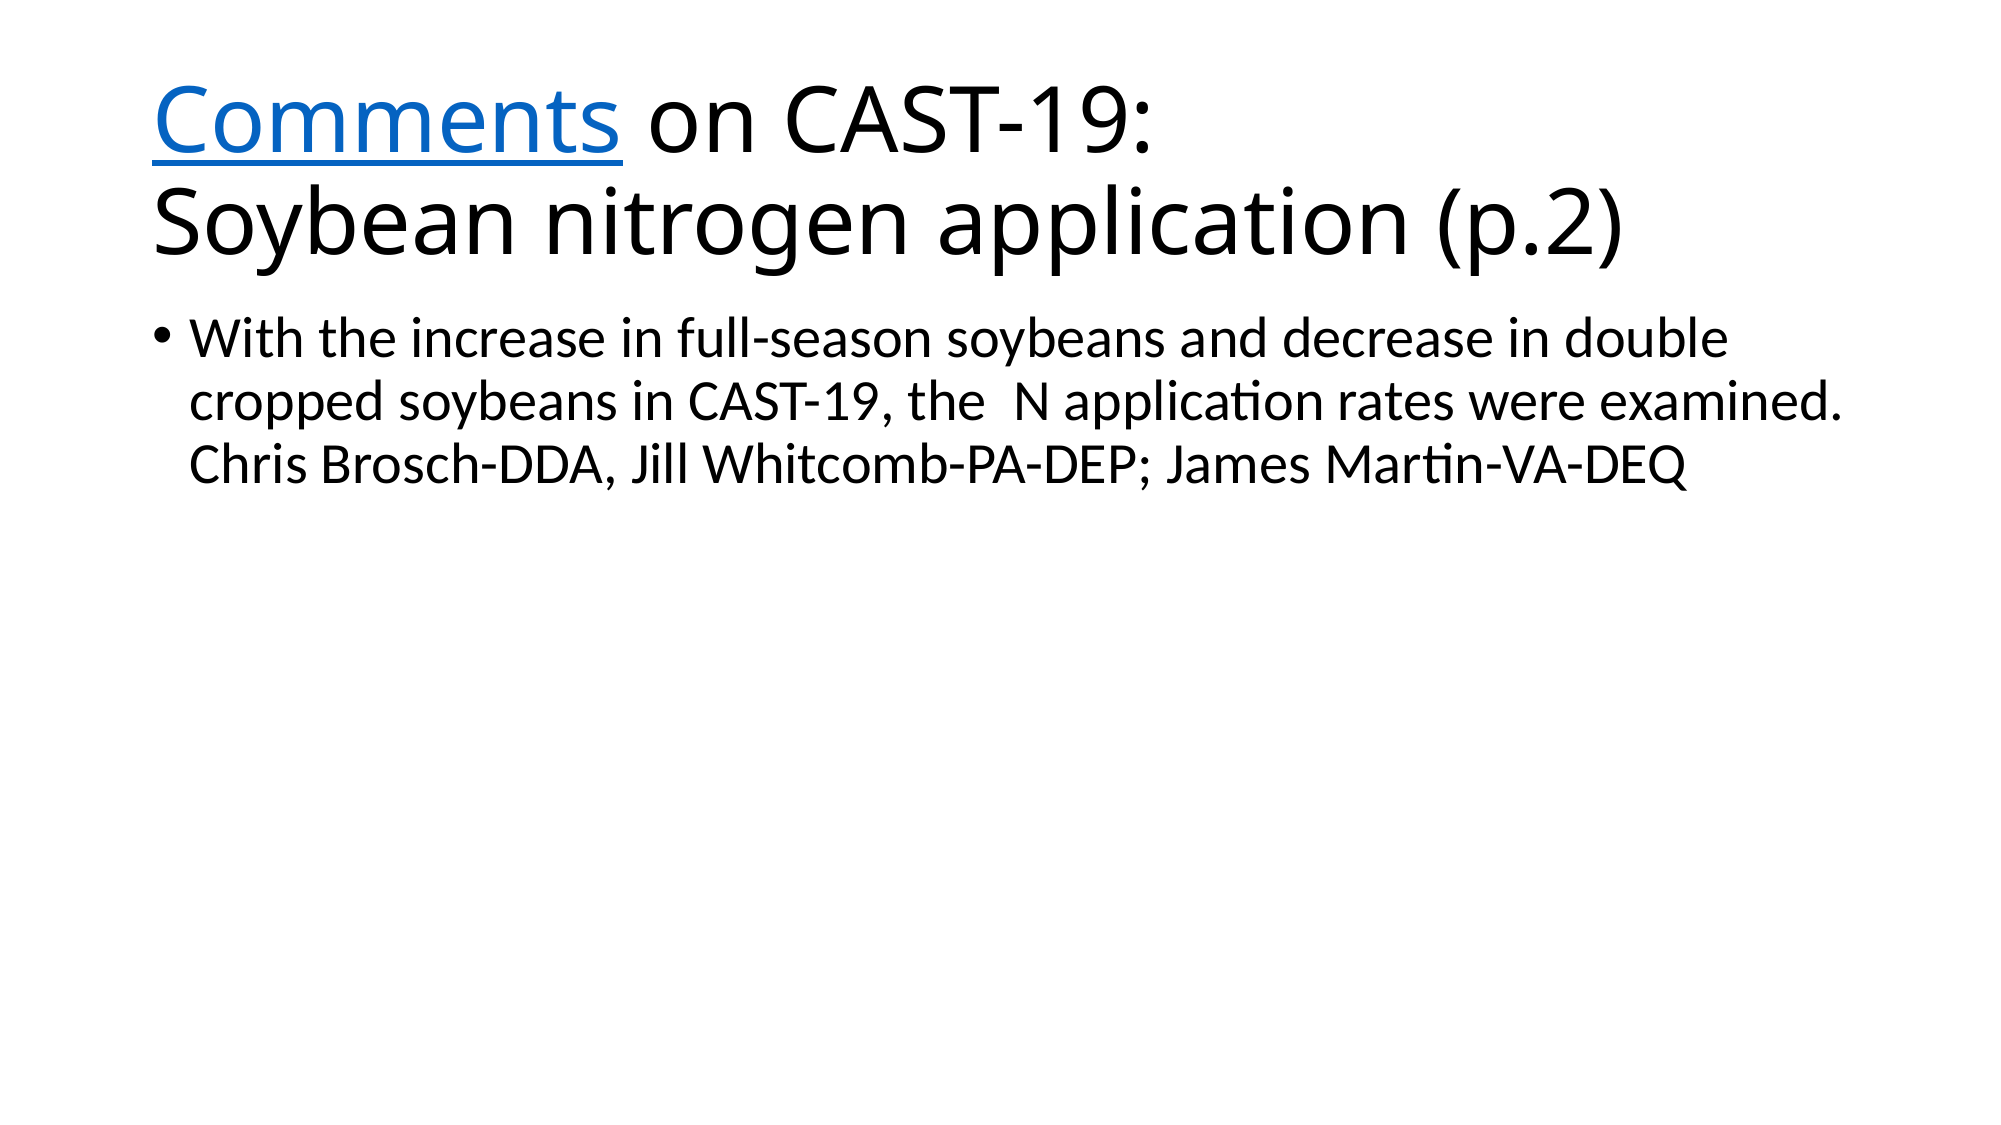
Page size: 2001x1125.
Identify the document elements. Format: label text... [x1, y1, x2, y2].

title Comments on CAST-19: Soybean nitrogen application (p.2) [137, 59, 1863, 278]
list With the increase in full-season soybeans and decrease in double cropped soybeans in CAST-19, the N application rates were examined. Chris Brosch-DDA, Jill Whitcomb-PA-DEP; James Martin-VA-DEQ [137, 299, 1863, 1014]
